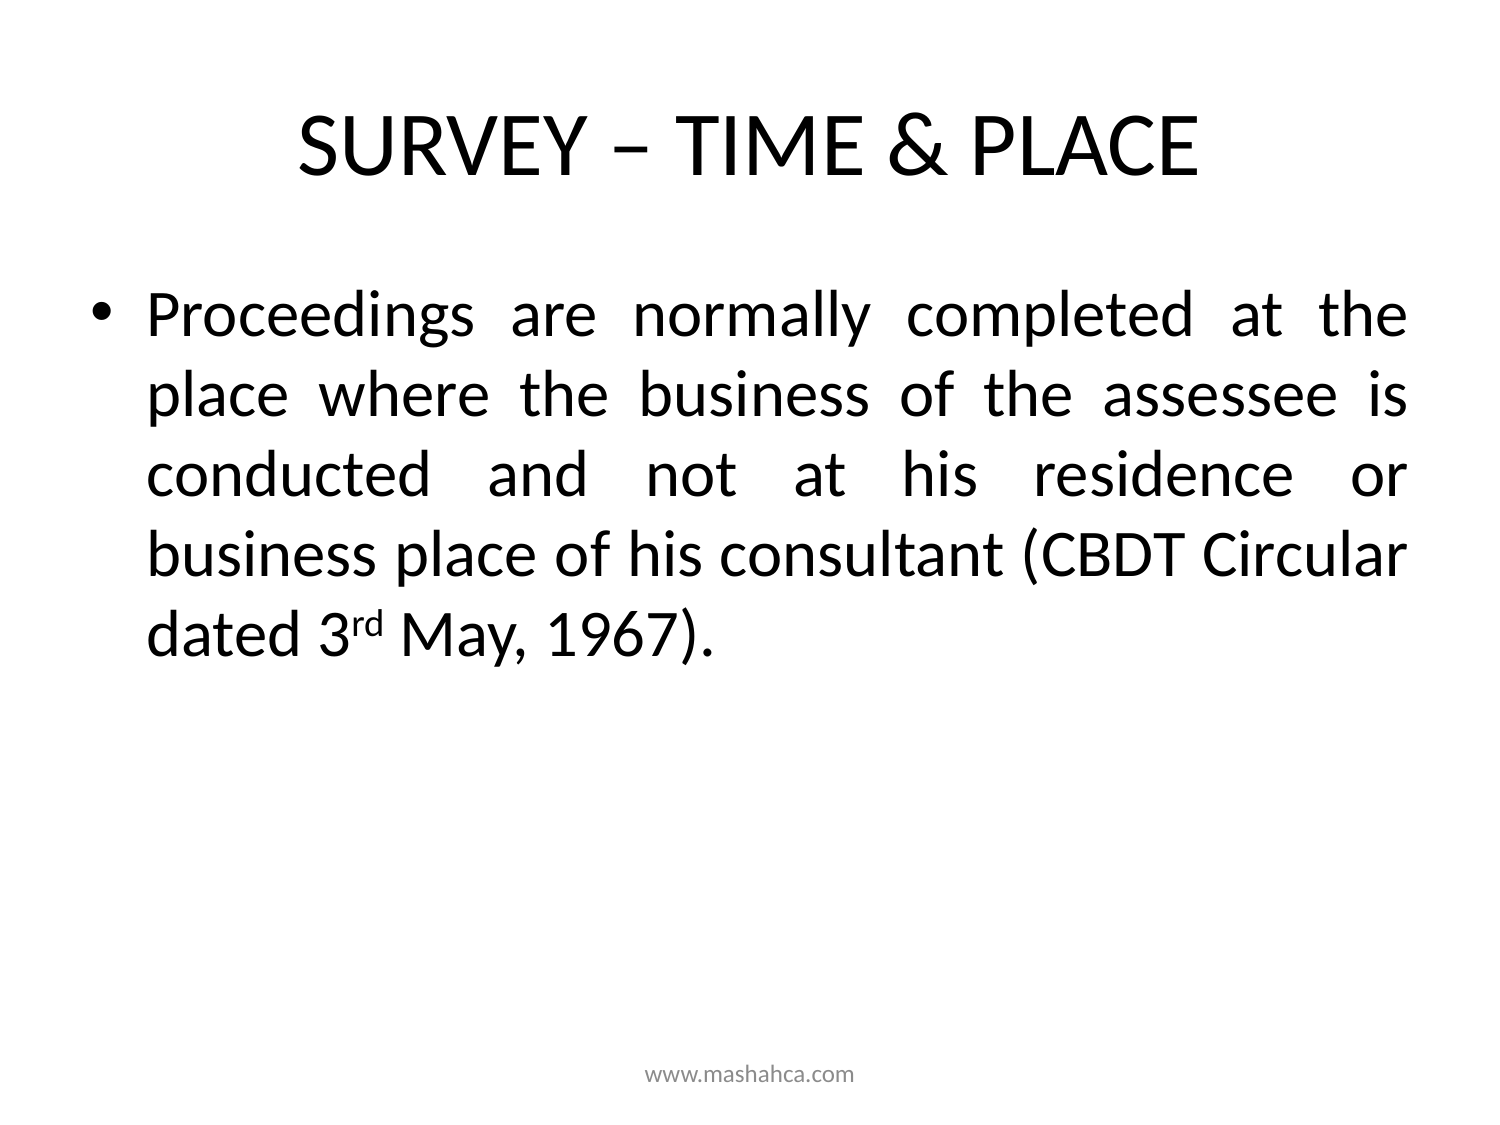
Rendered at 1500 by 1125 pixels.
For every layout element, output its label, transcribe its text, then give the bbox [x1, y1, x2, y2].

title SURVEY – TIME & PLACE [75, 45, 1425, 233]
list Proceedings are normally completed at the place where the business of the assessee is conducted and not at his residence or business place of his consultant (CBDT Circular dated 3rd May, 1967). [75, 262, 1425, 1005]
footer www.mashahca.com [512, 1042, 988, 1103]
